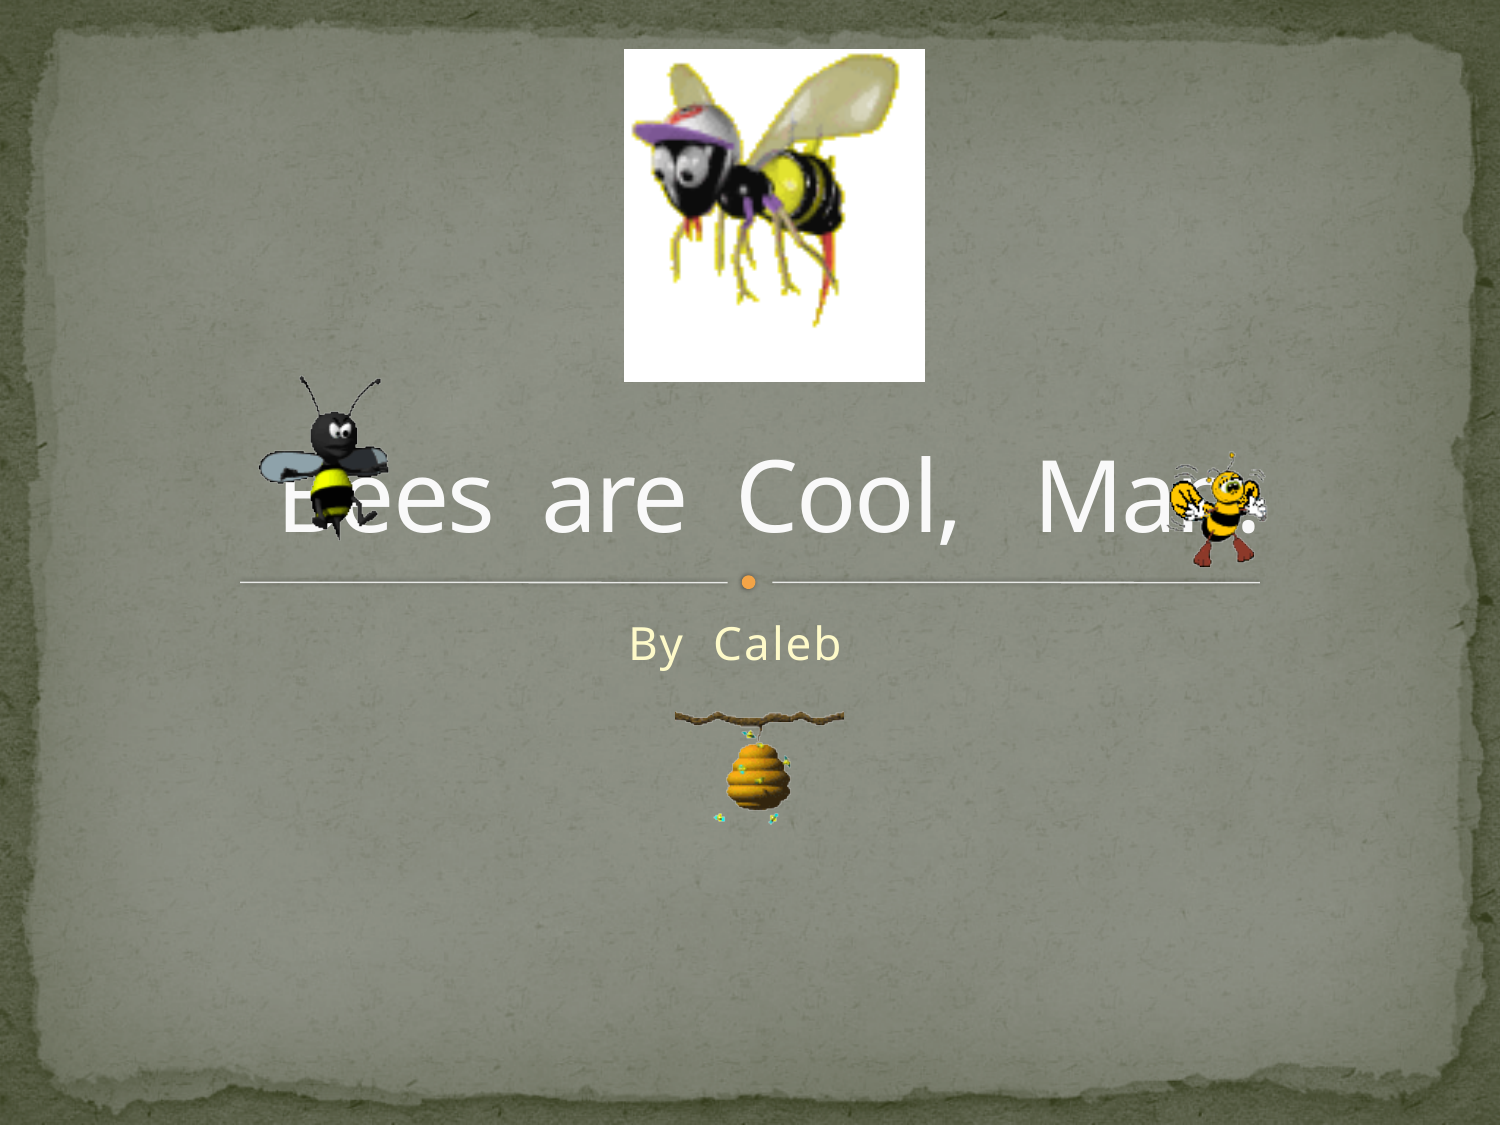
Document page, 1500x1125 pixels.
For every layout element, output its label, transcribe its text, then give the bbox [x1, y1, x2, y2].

picture [675, 699, 844, 850]
picture [624, 49, 925, 382]
picture [237, 374, 425, 563]
subtitle By Caleb [75, 606, 1438, 795]
picture [1162, 449, 1275, 574]
title Bees are Cool, Man. [74, 235, 1438, 561]
